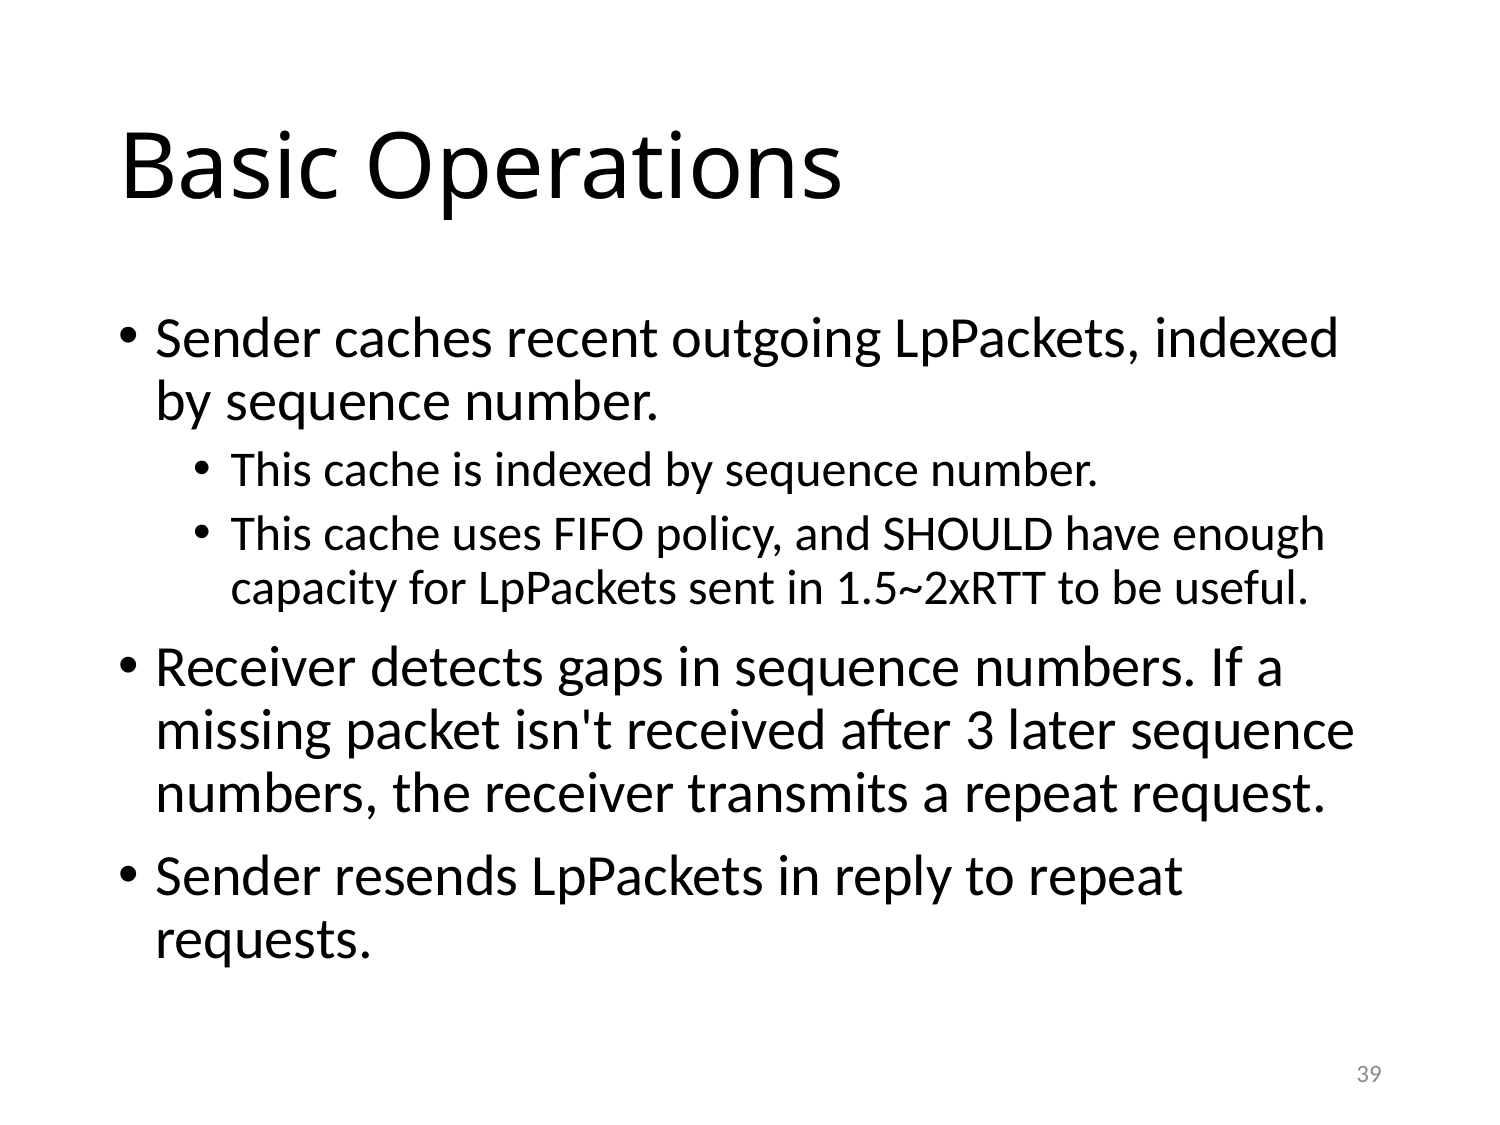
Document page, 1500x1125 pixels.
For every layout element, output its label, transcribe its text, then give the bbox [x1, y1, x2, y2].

title Basic Operations [103, 59, 1397, 278]
slide_number 39 [1059, 1042, 1397, 1103]
list Sender caches recent outgoing LpPackets, indexed by sequence number. This cache is indexed by sequence number. This cache uses FIFO policy, and SHOULD have enough capacity for LpPackets sent in 1.5~2xRTT to be useful. Receiver detects gaps in sequence numbers. If a missing packet isn't received after 3 later sequence numbers, the receiver transmits a repeat request. Sender resends LpPackets in reply to repeat requests. [103, 299, 1397, 1014]
